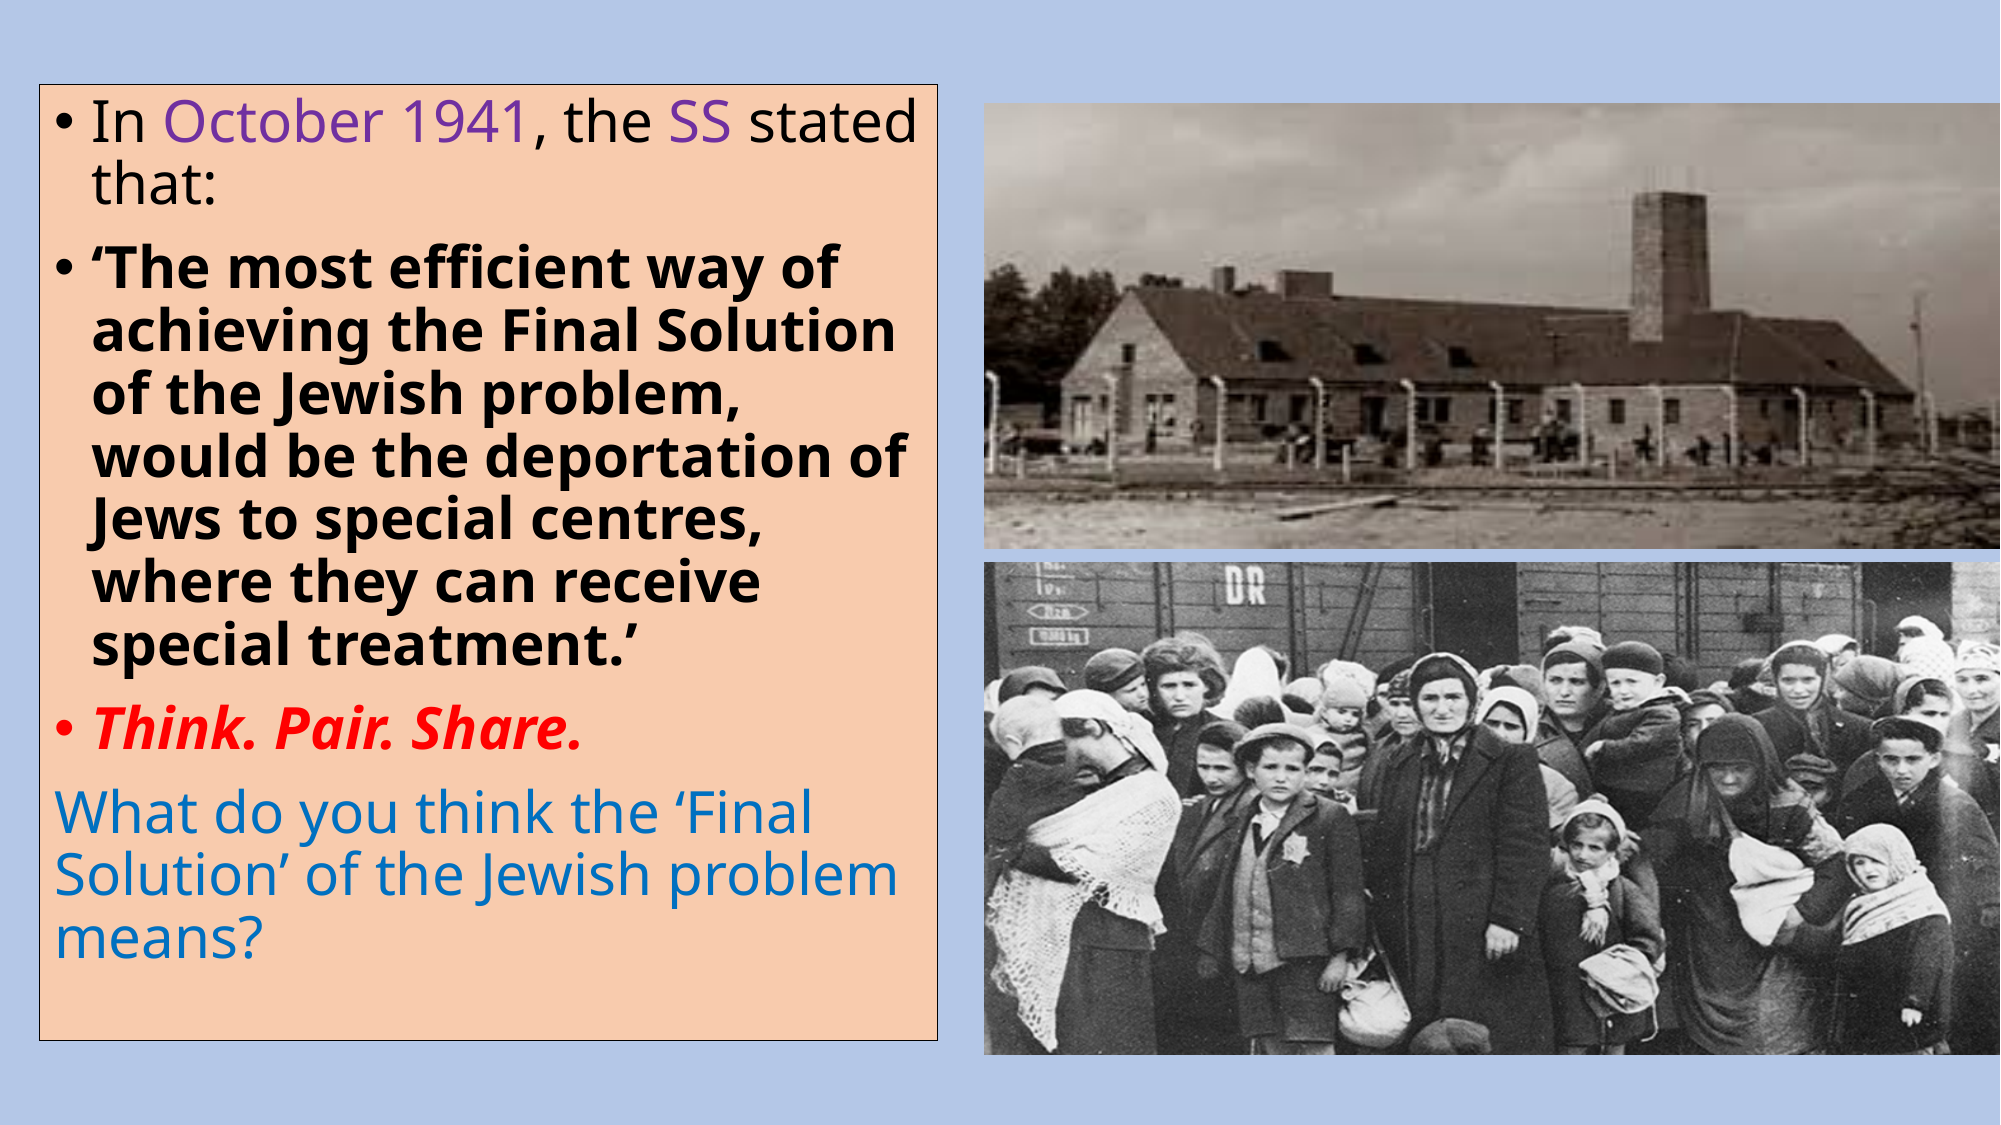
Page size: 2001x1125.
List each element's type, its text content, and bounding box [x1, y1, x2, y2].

picture [984, 103, 2000, 549]
list In October 1941, the SS stated that: ‘The most efficient way of achieving the Final Solution of the Jewish problem, would be the deportation of Jews to special centres, where they can receive special treatment.’ Think. Pair. Share. What do you think the ‘Final Solution’ of the Jewish problem means? [39, 84, 938, 1041]
picture [984, 562, 2000, 1055]
